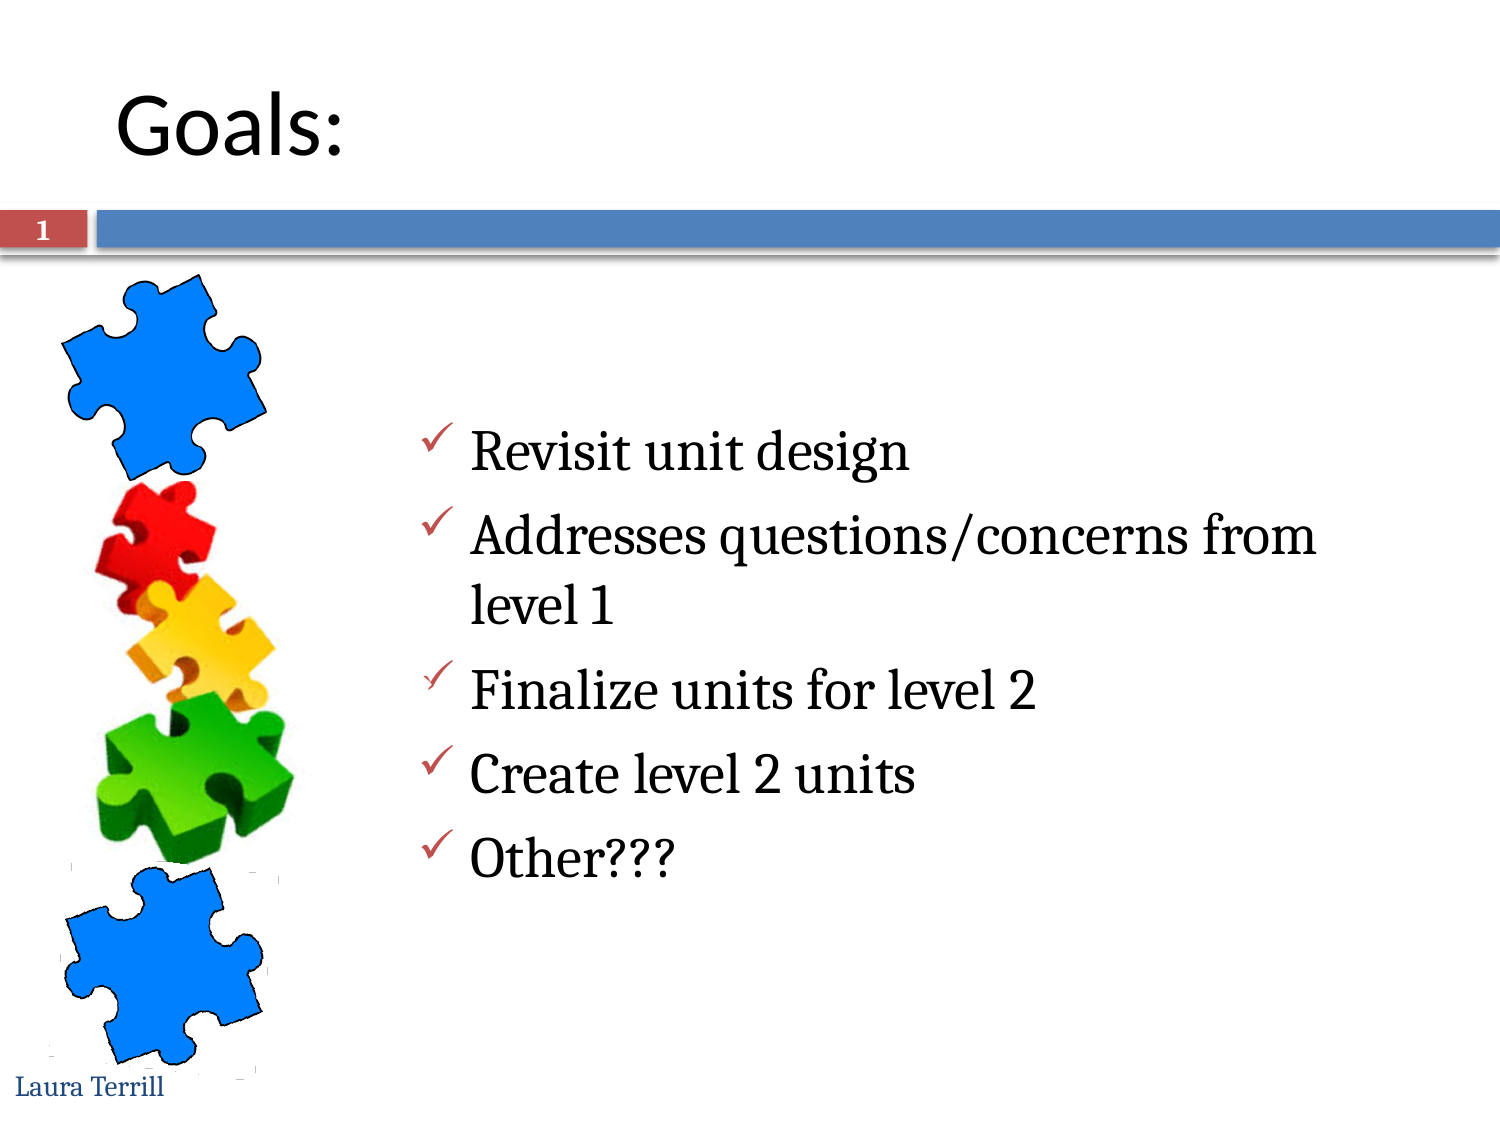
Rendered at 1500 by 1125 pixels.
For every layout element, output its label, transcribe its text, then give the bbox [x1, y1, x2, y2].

list Revisit unit design Addresses questions/concerns from level 1 Finalize units for level 2 Create level 2 units Other??? [403, 404, 1376, 905]
footer Laura Terrill [0, 1054, 890, 1115]
title Goals: [100, 37, 1438, 200]
slide_number 1 [0, 208, 88, 249]
picture [0, 274, 431, 1080]
